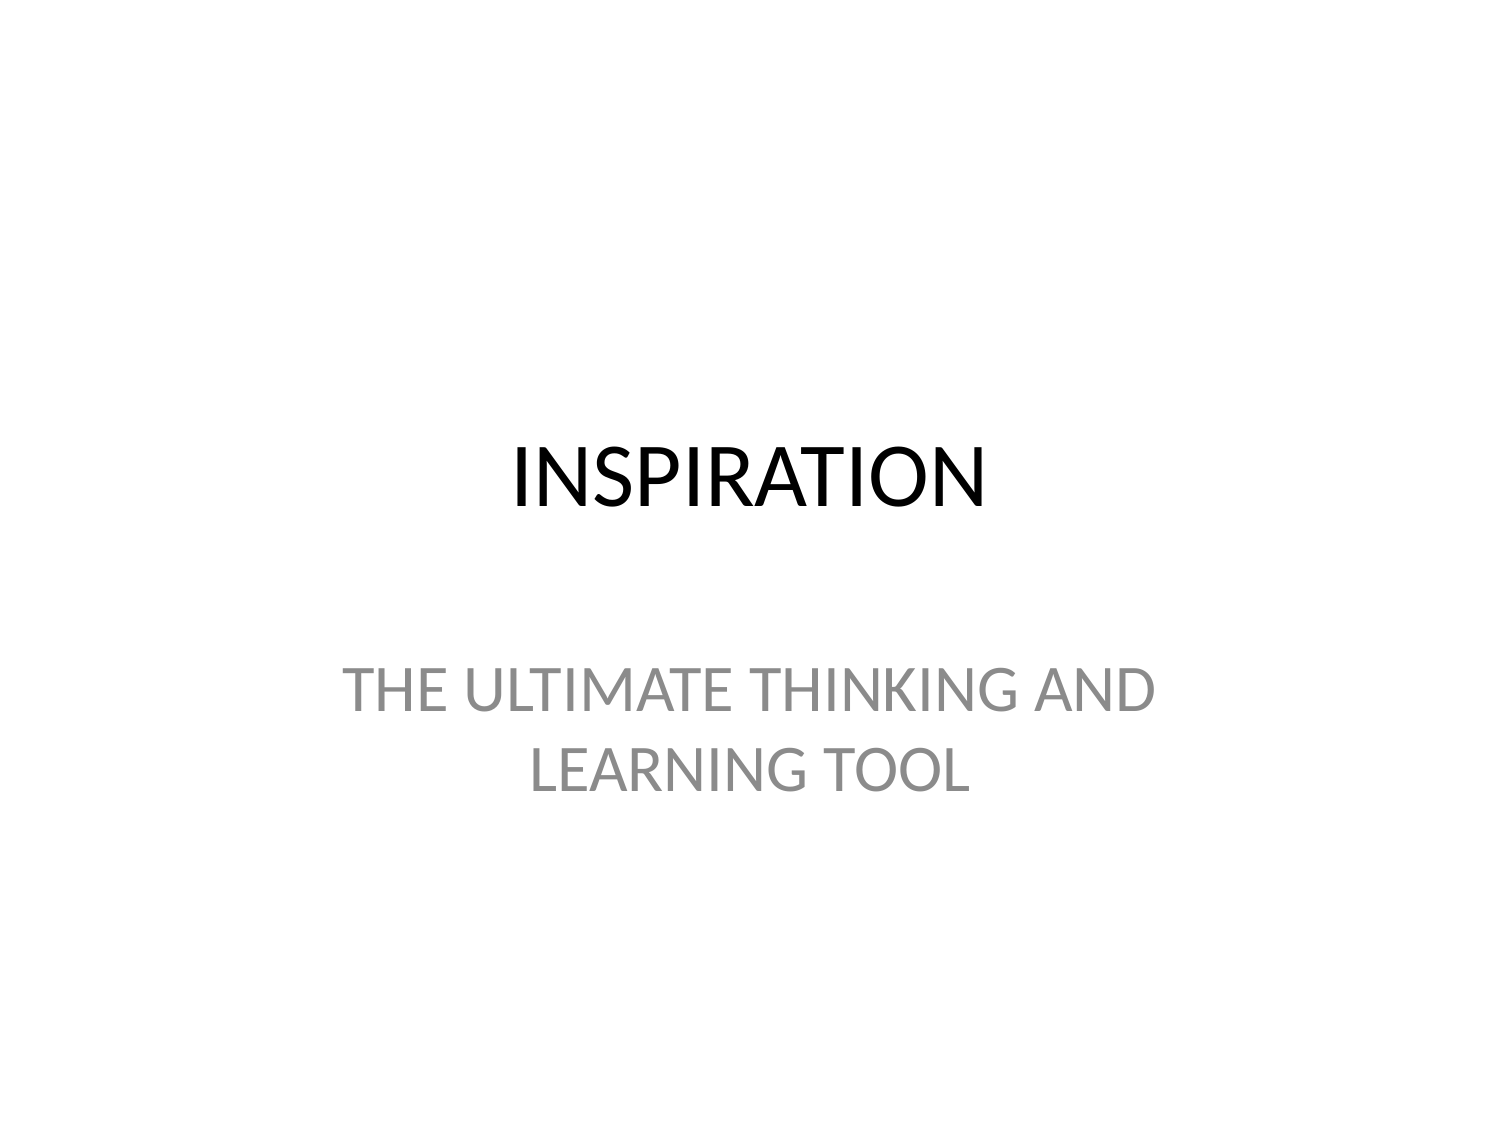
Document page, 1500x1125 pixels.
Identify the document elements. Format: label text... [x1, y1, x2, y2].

title INSPIRATION [112, 349, 1388, 591]
subtitle THE ULTIMATE THINKING AND LEARNING TOOL [225, 637, 1275, 925]
